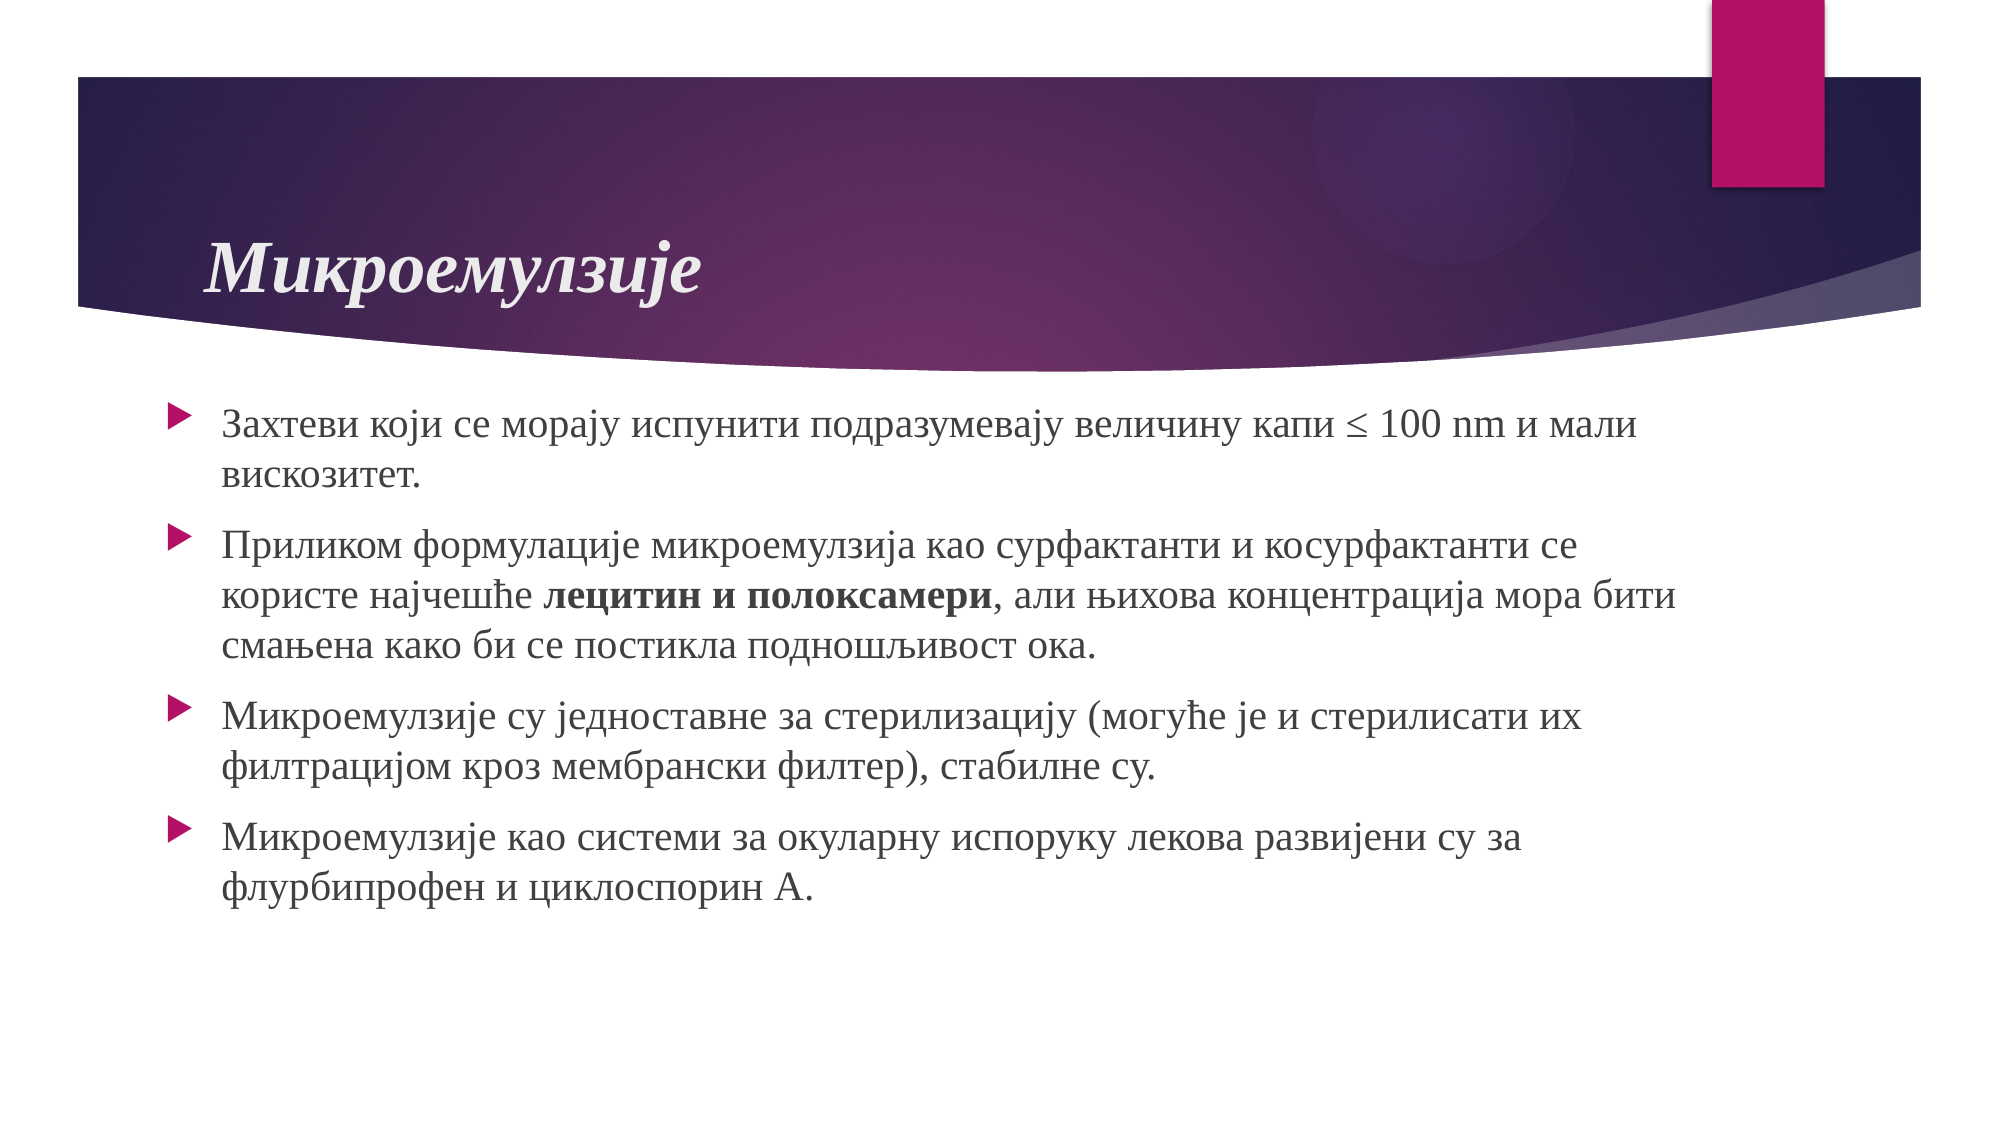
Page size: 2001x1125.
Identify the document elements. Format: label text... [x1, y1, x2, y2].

title Микроемулзије [189, 159, 1627, 276]
list Захтеви који се морају испунити подразумевају величину капи ≤ 100 nm и мали вискозитет. Приликом формулације микроемулзија као сурфактанти и косурфактанти се користе најчешће лецитин и полоксамери, али њихова концентрација мора бити смањена како би се постикла подношљивост ока. Микроемулзије су једноставне за стерилизацију (могуће је и стерилисати их филтрацијом кроз мембрански филтер), стабилне су. Микроемулзије као системи за окуларну испоруку лекова развијени су за флурбипрофен и циклоспорин А. [149, 388, 1709, 950]
